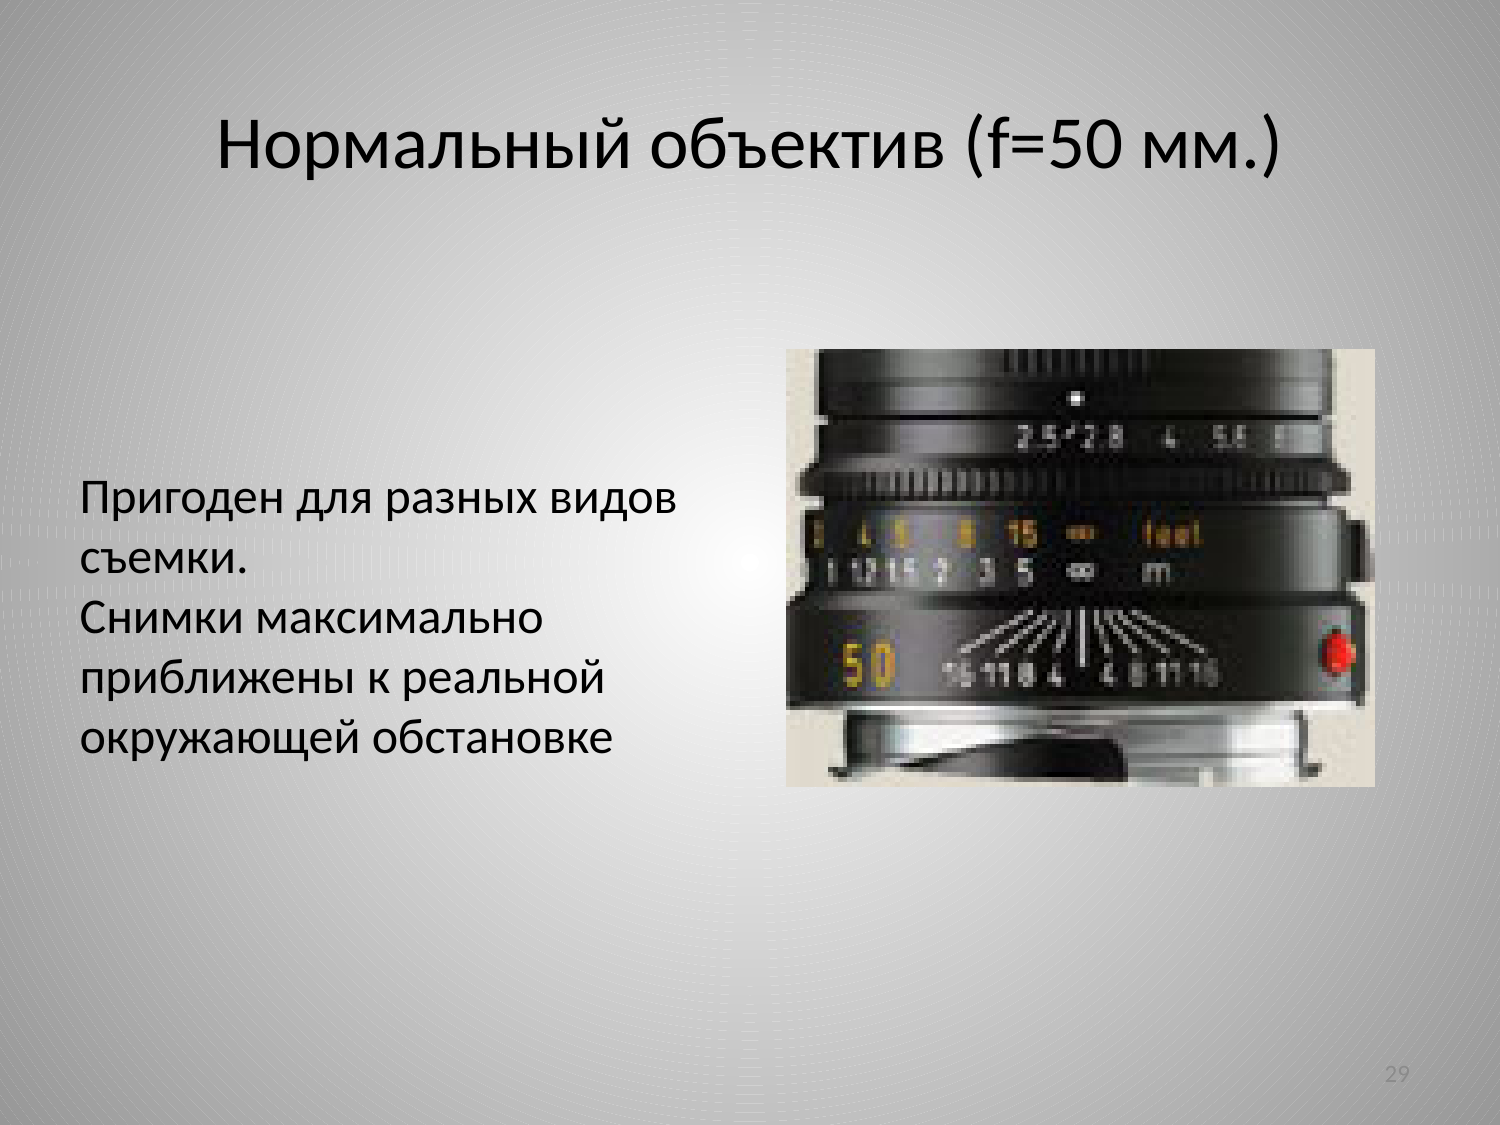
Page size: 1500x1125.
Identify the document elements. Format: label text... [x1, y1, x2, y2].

slide_number 29 [1074, 1042, 1425, 1103]
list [786, 349, 1376, 788]
title Нормальный объектив (f=50 мм.) [75, 45, 1425, 233]
text_box Пригоден для разных видов съемки. Снимки максимально приближены к реальной окружающей обстановке [64, 456, 765, 771]
